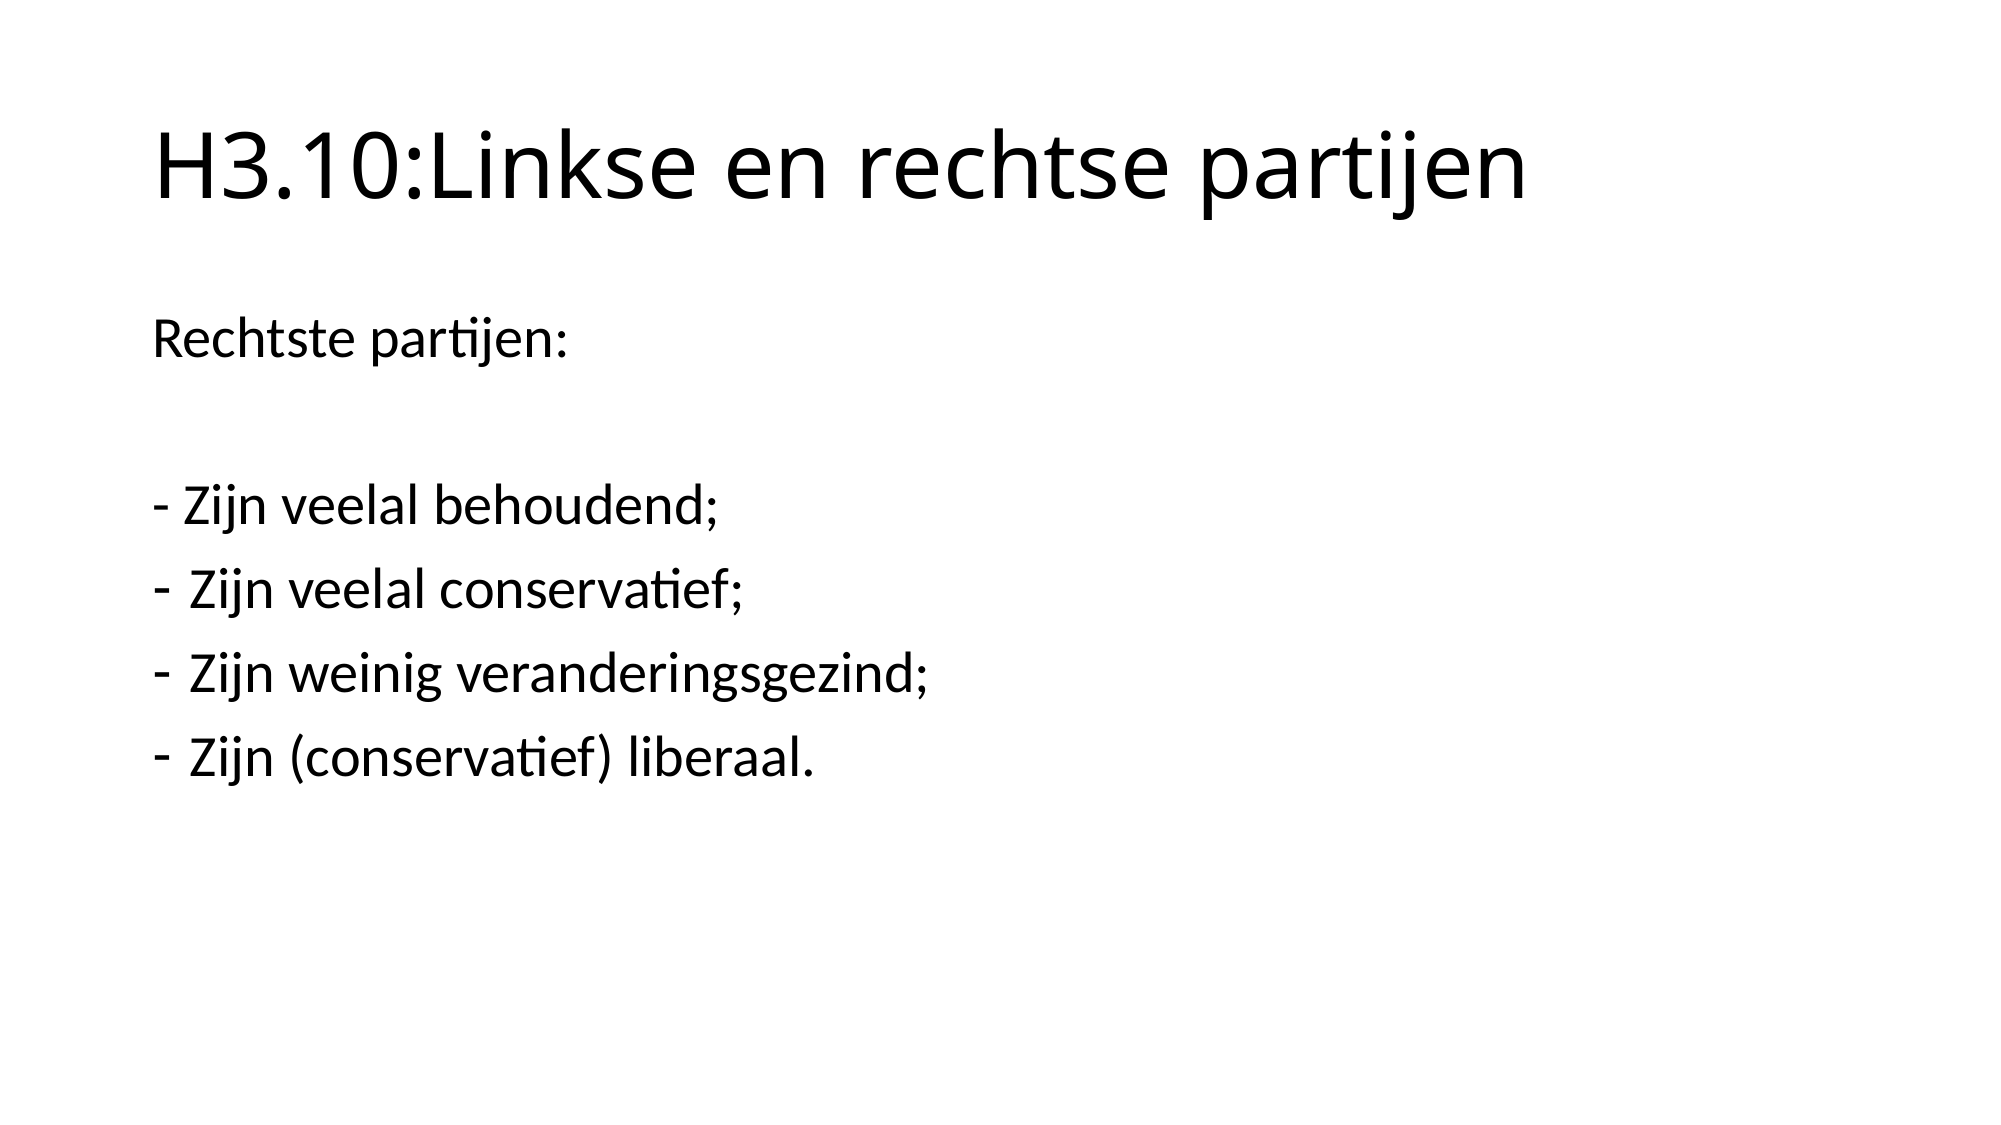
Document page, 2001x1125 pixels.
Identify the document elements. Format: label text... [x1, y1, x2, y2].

list Rechtste partijen: - Zijn veelal behoudend; Zijn veelal conservatief; Zijn weinig veranderingsgezind; Zijn (conservatief) liberaal. [137, 299, 1863, 1014]
title H3.10:Linkse en rechtse partijen [137, 59, 1863, 278]
